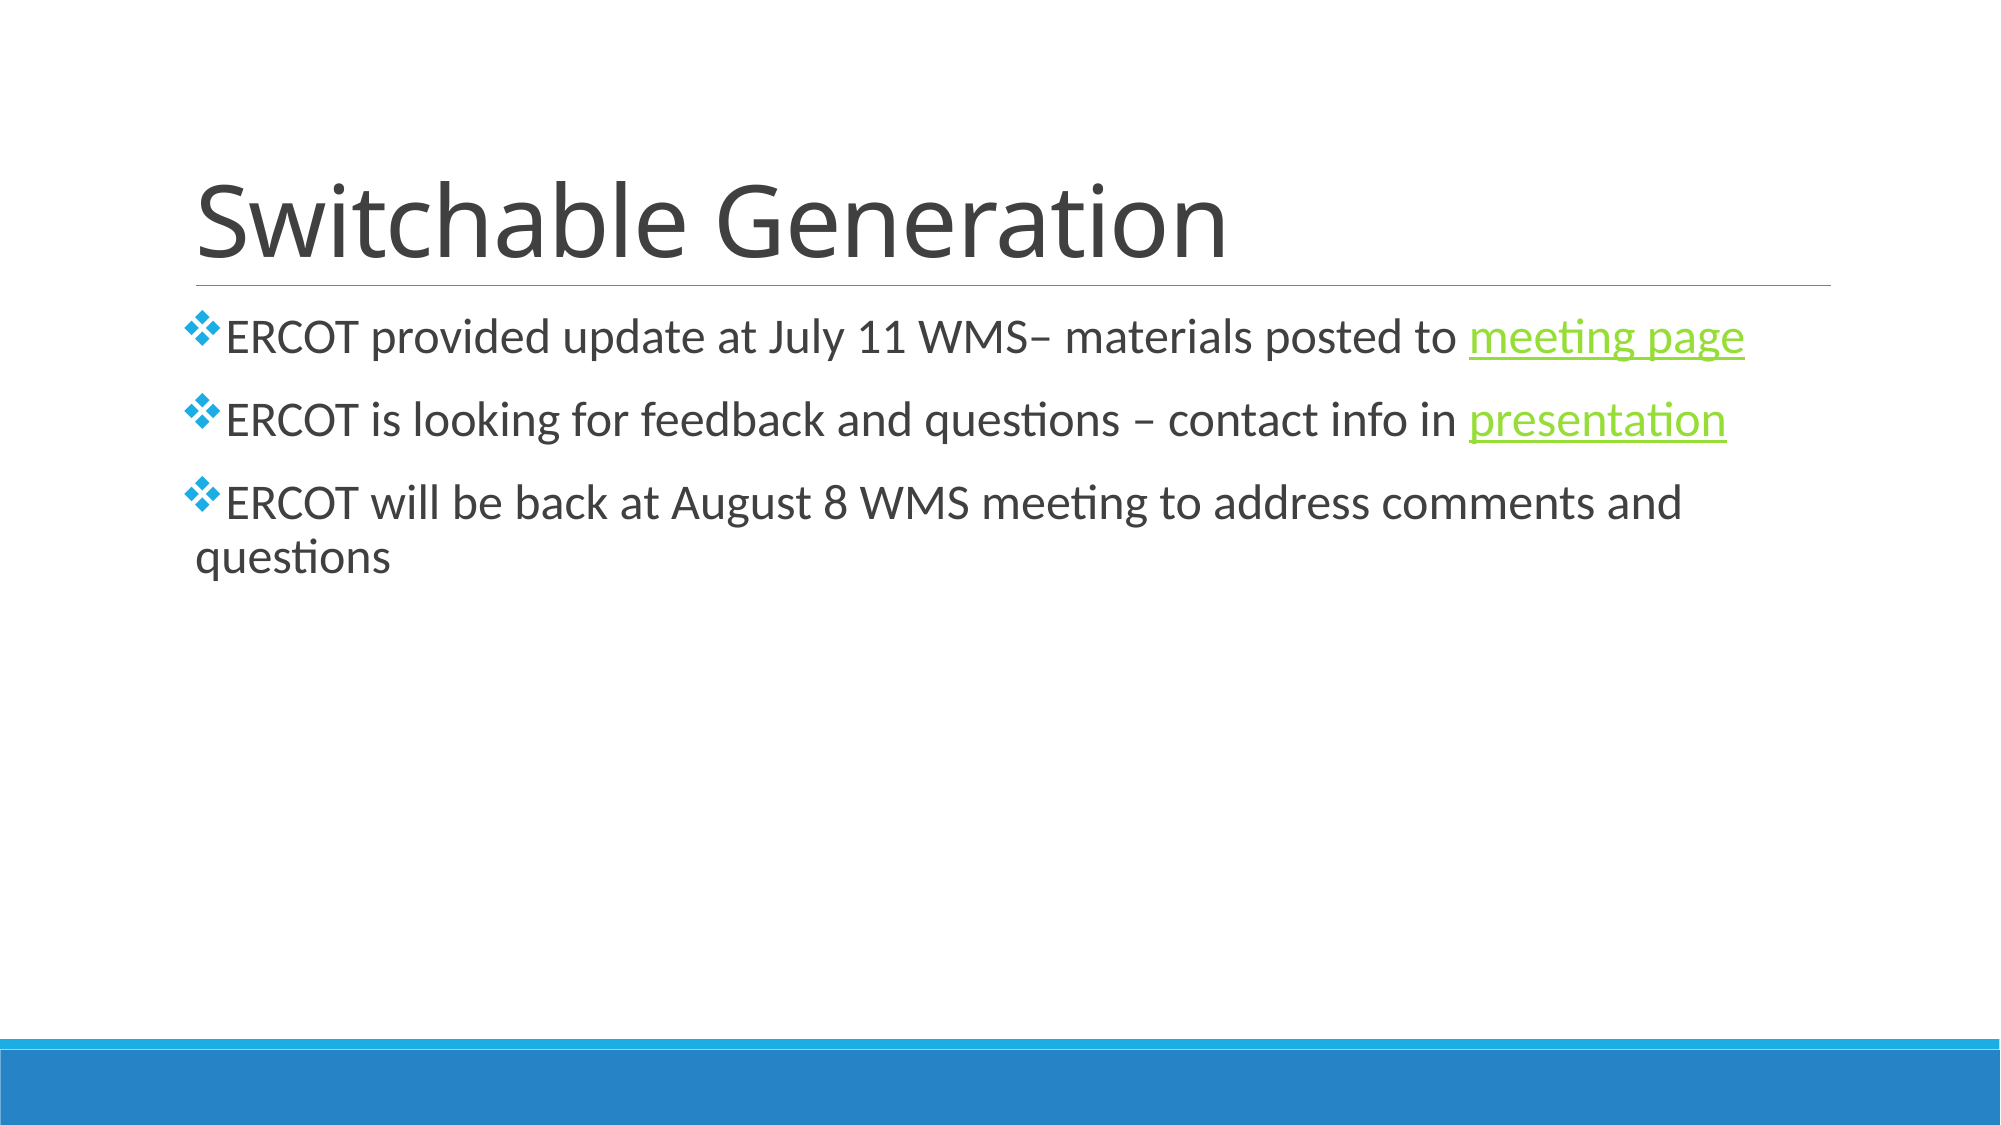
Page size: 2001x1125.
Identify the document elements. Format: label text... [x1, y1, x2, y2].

list ERCOT provided update at July 11 WMS– materials posted to meeting page ERCOT is looking for feedback and questions – contact info in presentation ERCOT will be back at August 8 WMS meeting to address comments and questions [180, 302, 1830, 963]
title Switchable Generation [180, 47, 1830, 285]
